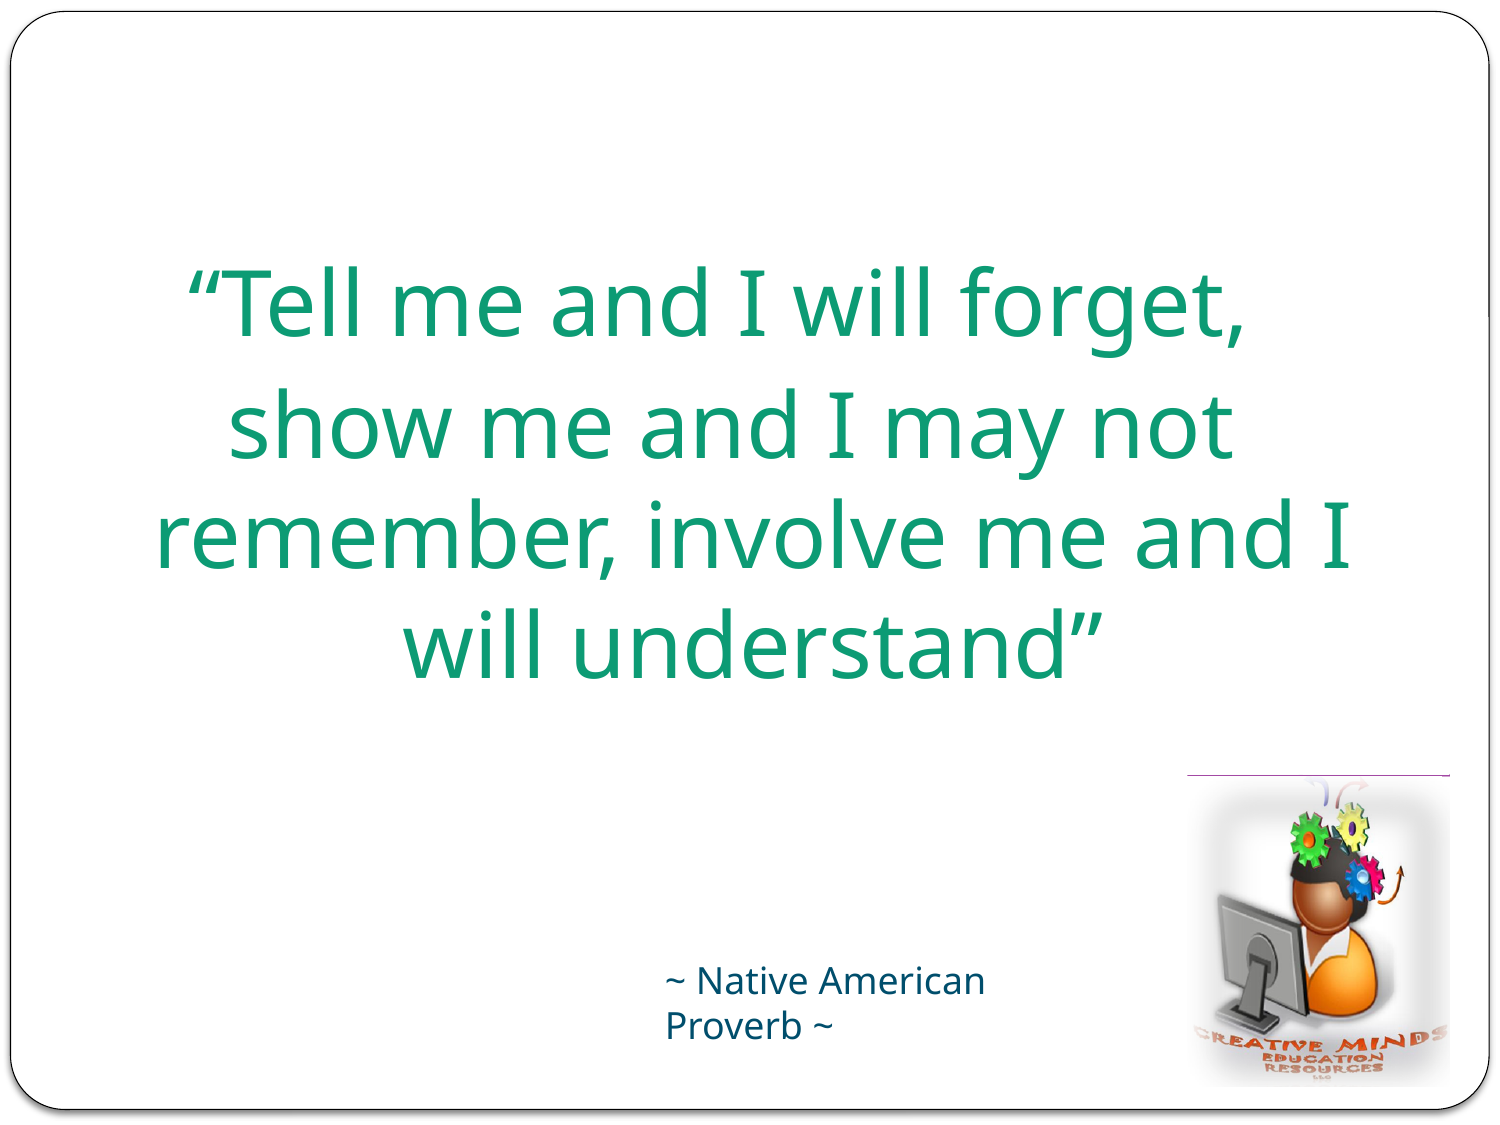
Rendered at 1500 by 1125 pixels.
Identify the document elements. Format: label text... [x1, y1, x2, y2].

list “Tell me and I will forget, show me and I may not remember, involve me and I will understand” [37, 237, 1425, 763]
picture [1187, 774, 1451, 1087]
text_box ~ Native American Proverb ~ [649, 949, 1113, 1055]
